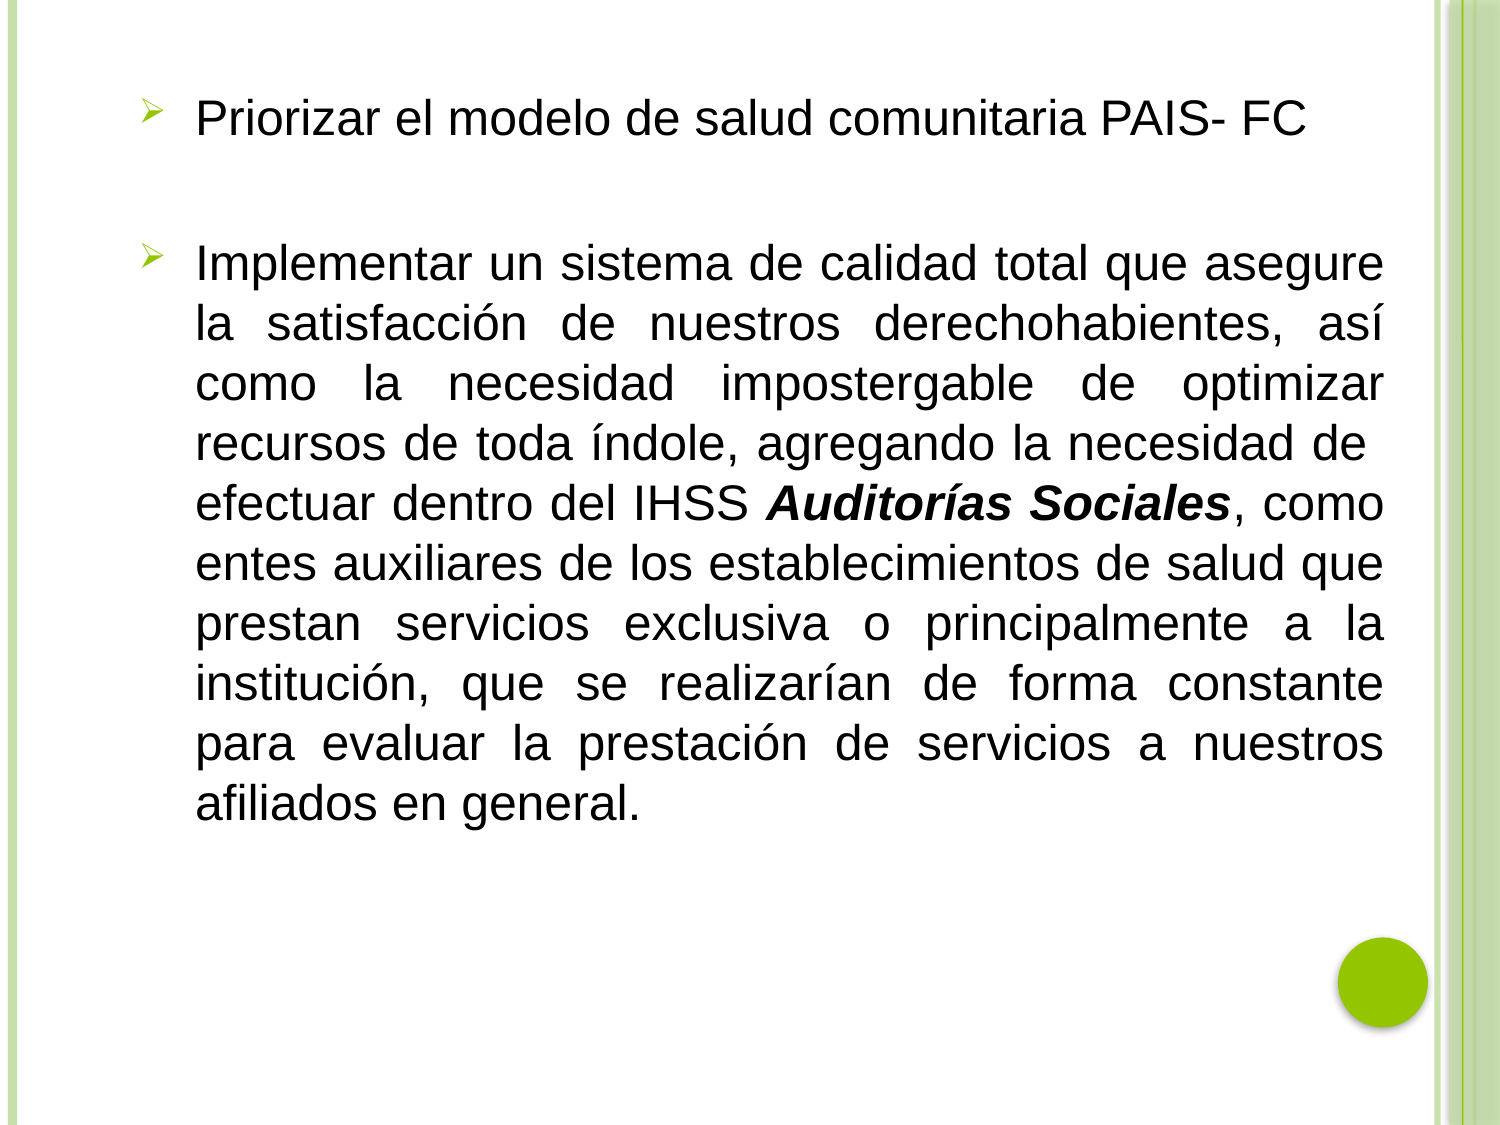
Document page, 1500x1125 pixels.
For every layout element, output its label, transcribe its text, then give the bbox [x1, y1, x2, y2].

list Priorizar el modelo de salud comunitaria PAIS- FC Implementar un sistema de calidad total que asegure la satisfacción de nuestros derechohabientes, así como la necesidad impostergable de optimizar recursos de toda índole, agregando la necesidad de efectuar dentro del IHSS Auditorías Sociales, como entes auxiliares de los establecimientos de salud que prestan servicios exclusiva o principalmente a la institución, que se realizarían de forma constante para evaluar la prestación de servicios a nuestros afiliados en general. [123, 78, 1400, 846]
